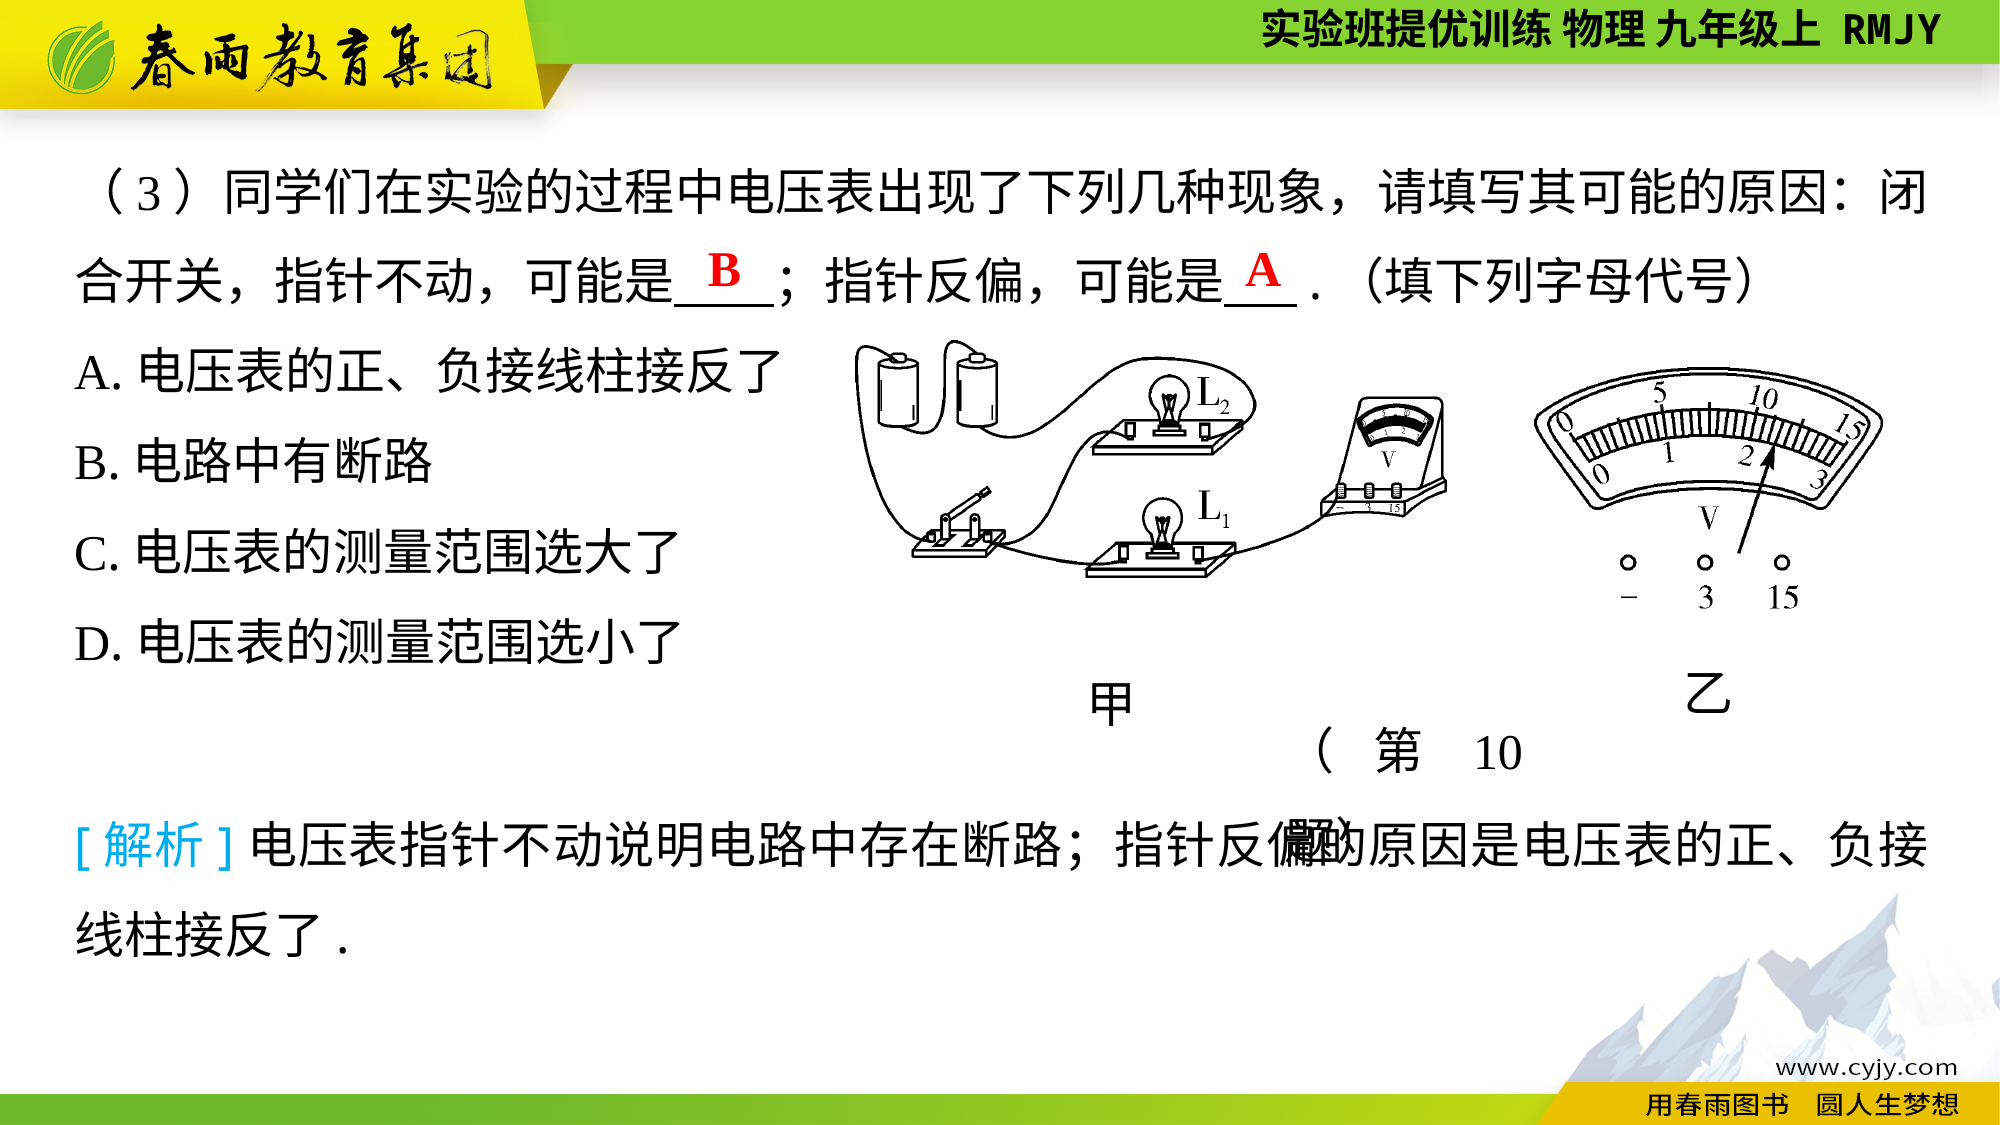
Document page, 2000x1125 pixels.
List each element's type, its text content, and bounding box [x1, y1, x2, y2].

list （3）同学们在实验的过程中电压表出现了下列几种现象，请填写其可能的原因：闭合开关，指针不动，可能是 ；指针反偏，可能是 .（填下列字母代号） A.电压表的正、负接线柱接反了 B.电路中有断路 C.电压表的测量范围选大了 D.电压表的测量范围选小了 [59, 122, 1944, 683]
text_box A [1230, 228, 1297, 304]
text_box 甲 [1071, 635, 1151, 741]
text_box 乙 [1669, 623, 1749, 729]
text_box [解析]电压表指针不动说明电路中存在断路；指针反偏的原因是电压表的正、负接线柱接反了. [59, 776, 1944, 972]
picture [0, 0, 2000, 1125]
text_box （第10题） [1270, 681, 1550, 776]
text_box B [693, 228, 757, 304]
